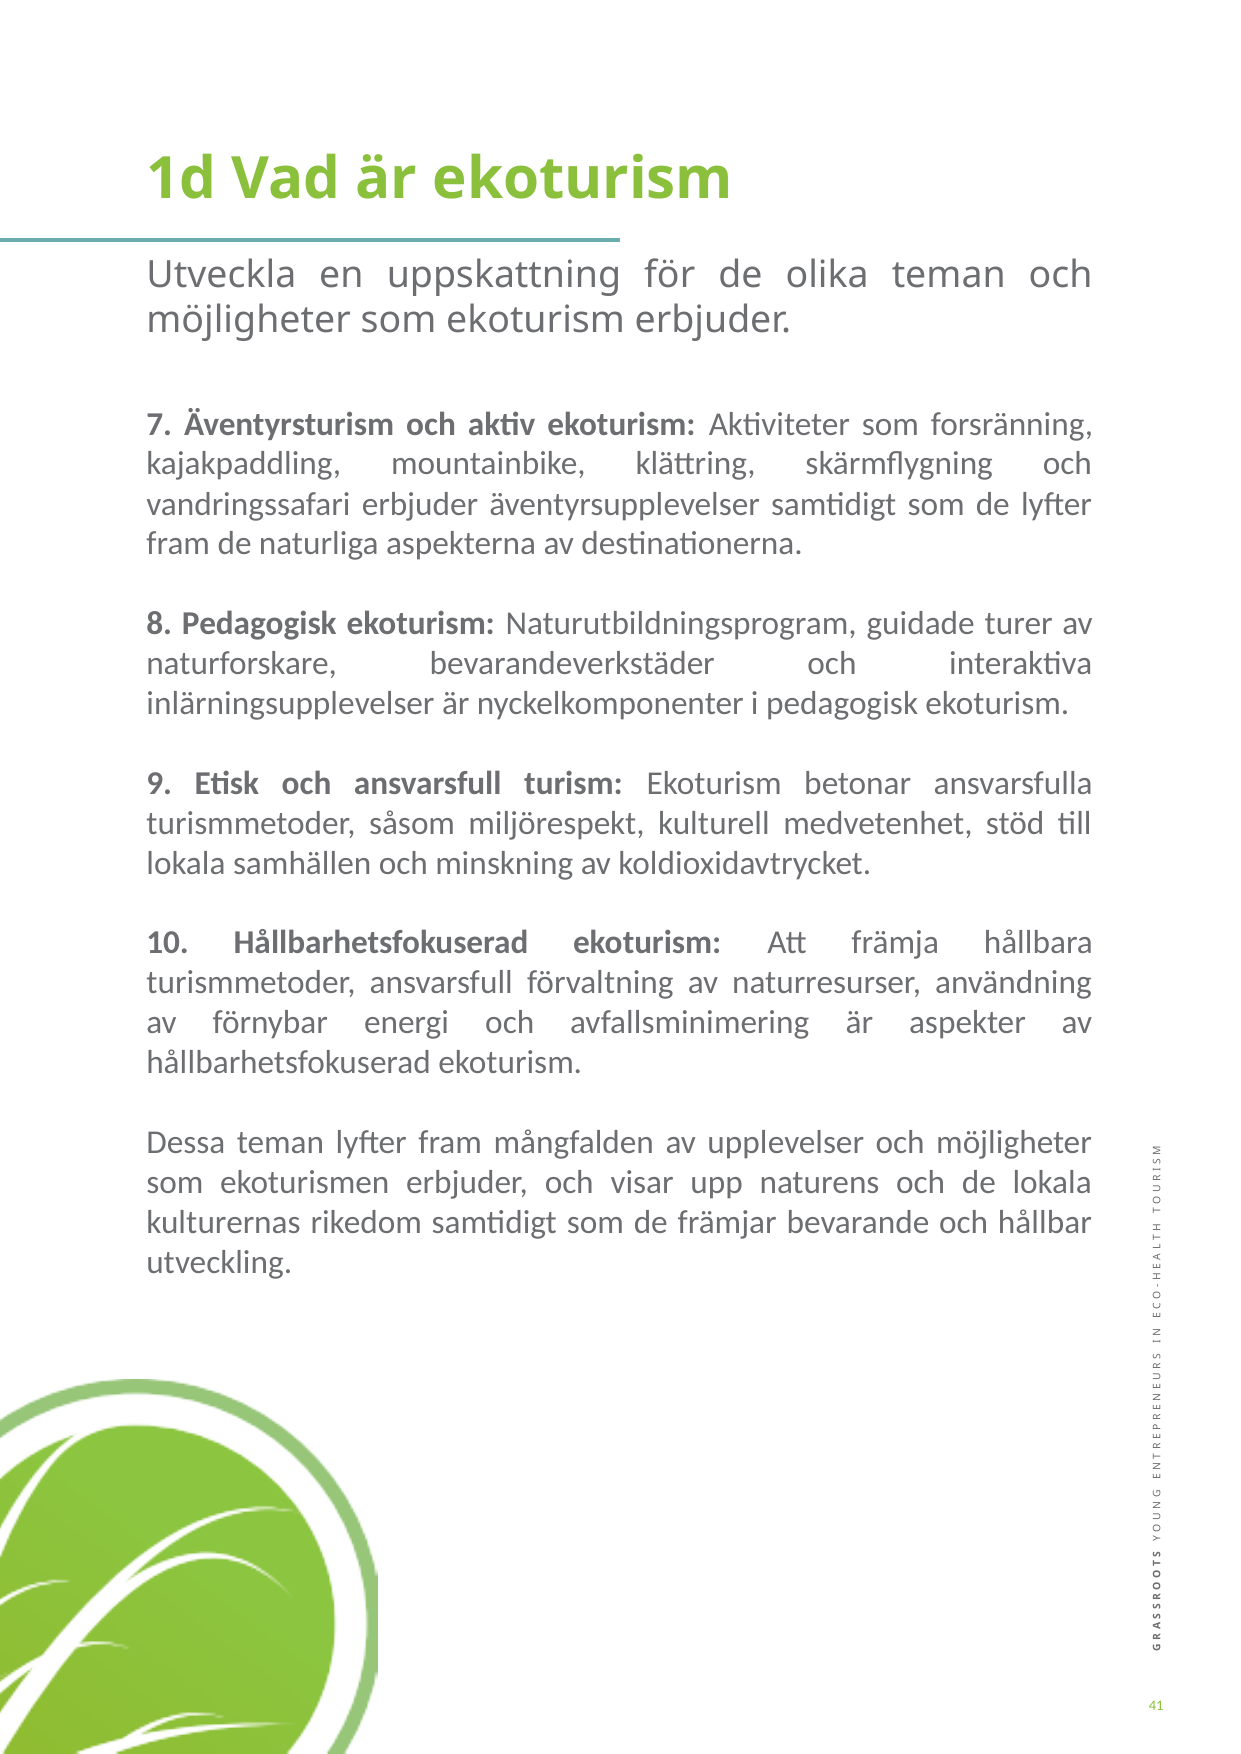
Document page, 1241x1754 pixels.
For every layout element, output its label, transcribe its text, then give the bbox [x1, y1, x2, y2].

list Utveckla en uppskattning för de olika teman och möjligheter som ekoturism erbjuder. [131, 242, 1109, 371]
slide_number 41 [1125, 1666, 1187, 1743]
list 1d Vad är ekoturism [131, 132, 1109, 242]
list 7. Äventyrsturism och aktiv ekoturism: Aktiviteter som forsränning, kajakpaddling, mountainbike, klättring, skärmflygning och vandringssafari erbjuder äventyrsupplevelser samtidigt som de lyfter fram de naturliga aspekterna av destinationerna. 8. Pedagogisk ekoturism: Naturutbildningsprogram, guidade turer av naturforskare, bevarandeverkstäder och interaktiva inlärningsupplevelser är nyckelkomponenter i pedagogisk ekoturism. 9. Etisk och ansvarsfull turism: Ekoturism betonar ansvarsfulla turismmetoder, såsom miljörespekt, kulturell medvetenhet, stöd till lokala samhällen och minskning av koldioxidavtrycket. 10. Hållbarhetsfokuserad ekoturism: Att främja hållbara turismmetoder, ansvarsfull förvaltning av naturresurser, användning av förnybar energi och avfallsminimering är aspekter av hållbarhetsfokuserad ekoturism. Dessa teman lyfter fram mångfalden av upplevelser och möjligheter som ekoturismen erbjuder, och visar upp naturens och de lokala kulturernas rikedom samtidigt som de främjar bevarande och hållbar utveckling. [131, 394, 1109, 1609]
